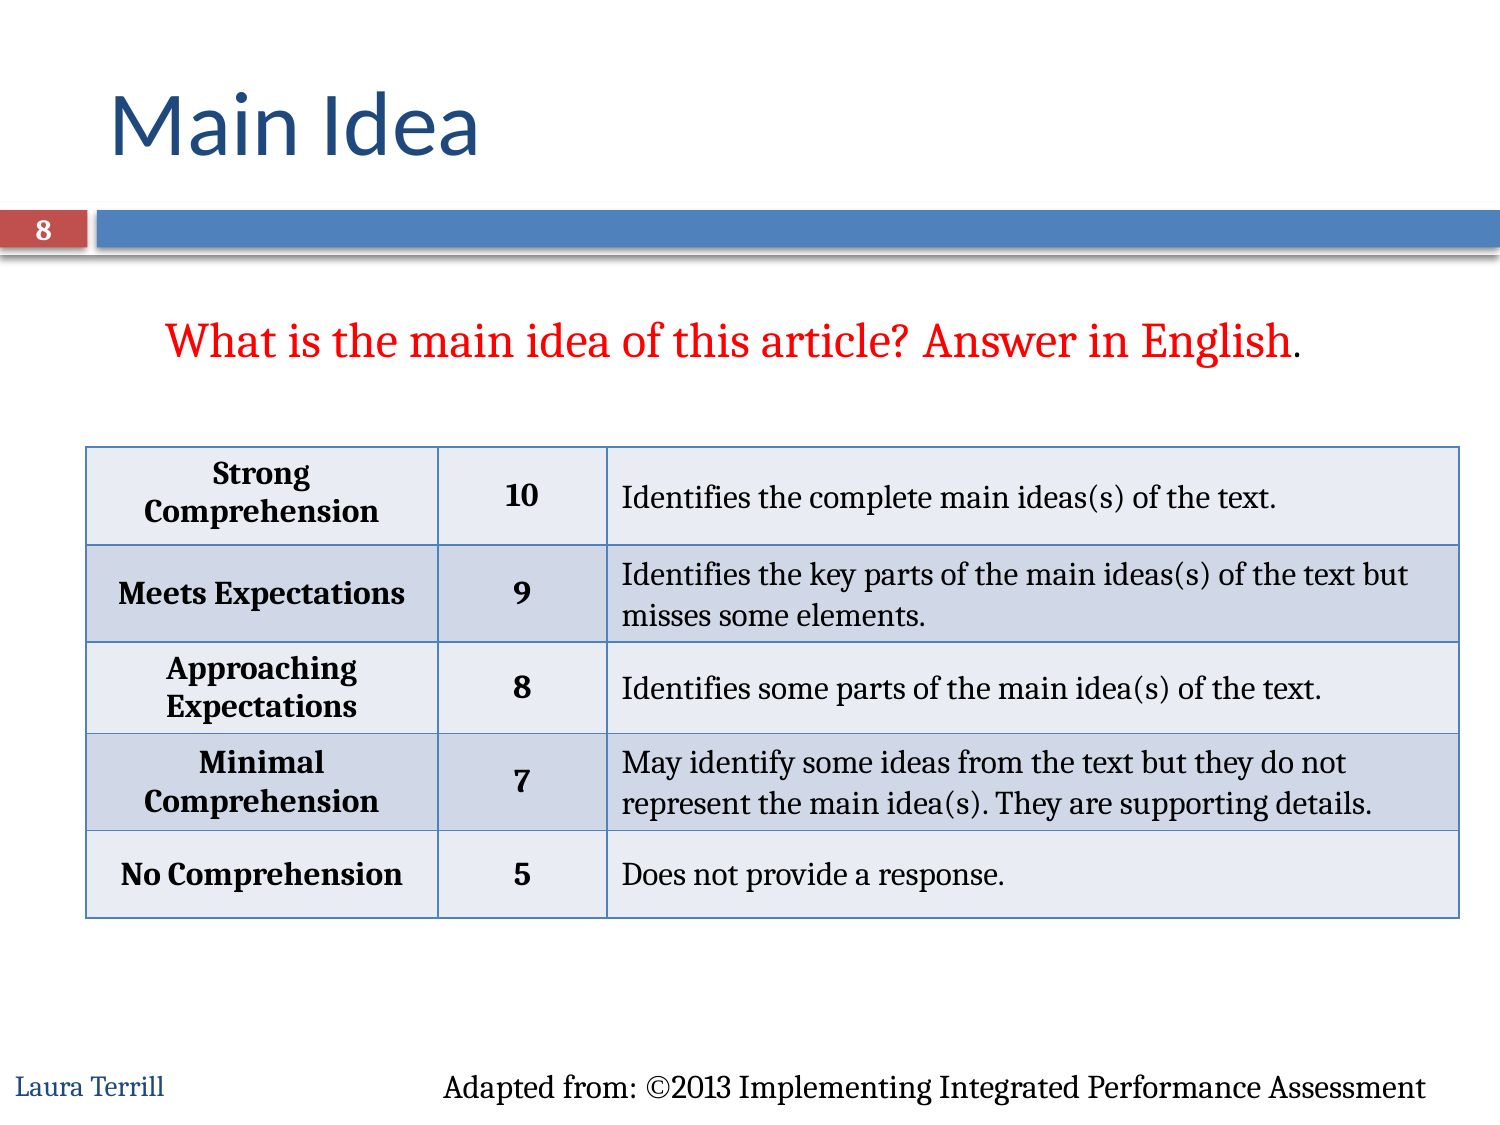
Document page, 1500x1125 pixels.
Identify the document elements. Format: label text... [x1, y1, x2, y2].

table_cell Minimal Comprehension [87, 734, 437, 830]
table_cell Approaching Expectations [87, 643, 437, 733]
text_box Adapted from: 2013 Implementing Integrated Performance Assessment [890, 1057, 1450, 1113]
list What is the main idea of this article? Answer in English. [150, 300, 1378, 387]
table_cell Identifies some parts of the main idea(s) of the text. [608, 643, 1458, 733]
table_cell 9 [439, 546, 606, 641]
table_cell 7 [439, 734, 606, 830]
slide_number 8 [0, 208, 88, 249]
table_cell Does not provide a response. [608, 831, 1458, 917]
table_header Strong Comprehension [87, 448, 437, 544]
table_cell 8 [439, 643, 606, 733]
footer Laura Terrill [0, 1054, 890, 1115]
table_cell No Comprehension [87, 831, 437, 917]
title Main Idea [94, 37, 1432, 200]
table_cell Identifies the key parts of the main ideas(s) of the text but misses some elements. [608, 546, 1458, 641]
table_cell May identify some ideas from the text but they do not represent the main idea(s). They are supporting details. [608, 734, 1458, 830]
table_cell Meets Expectations [87, 546, 437, 641]
table_cell 5 [439, 831, 606, 917]
table_header 10 [439, 448, 606, 544]
table_header Identifies the complete main ideas(s) of the text. [608, 448, 1458, 544]
